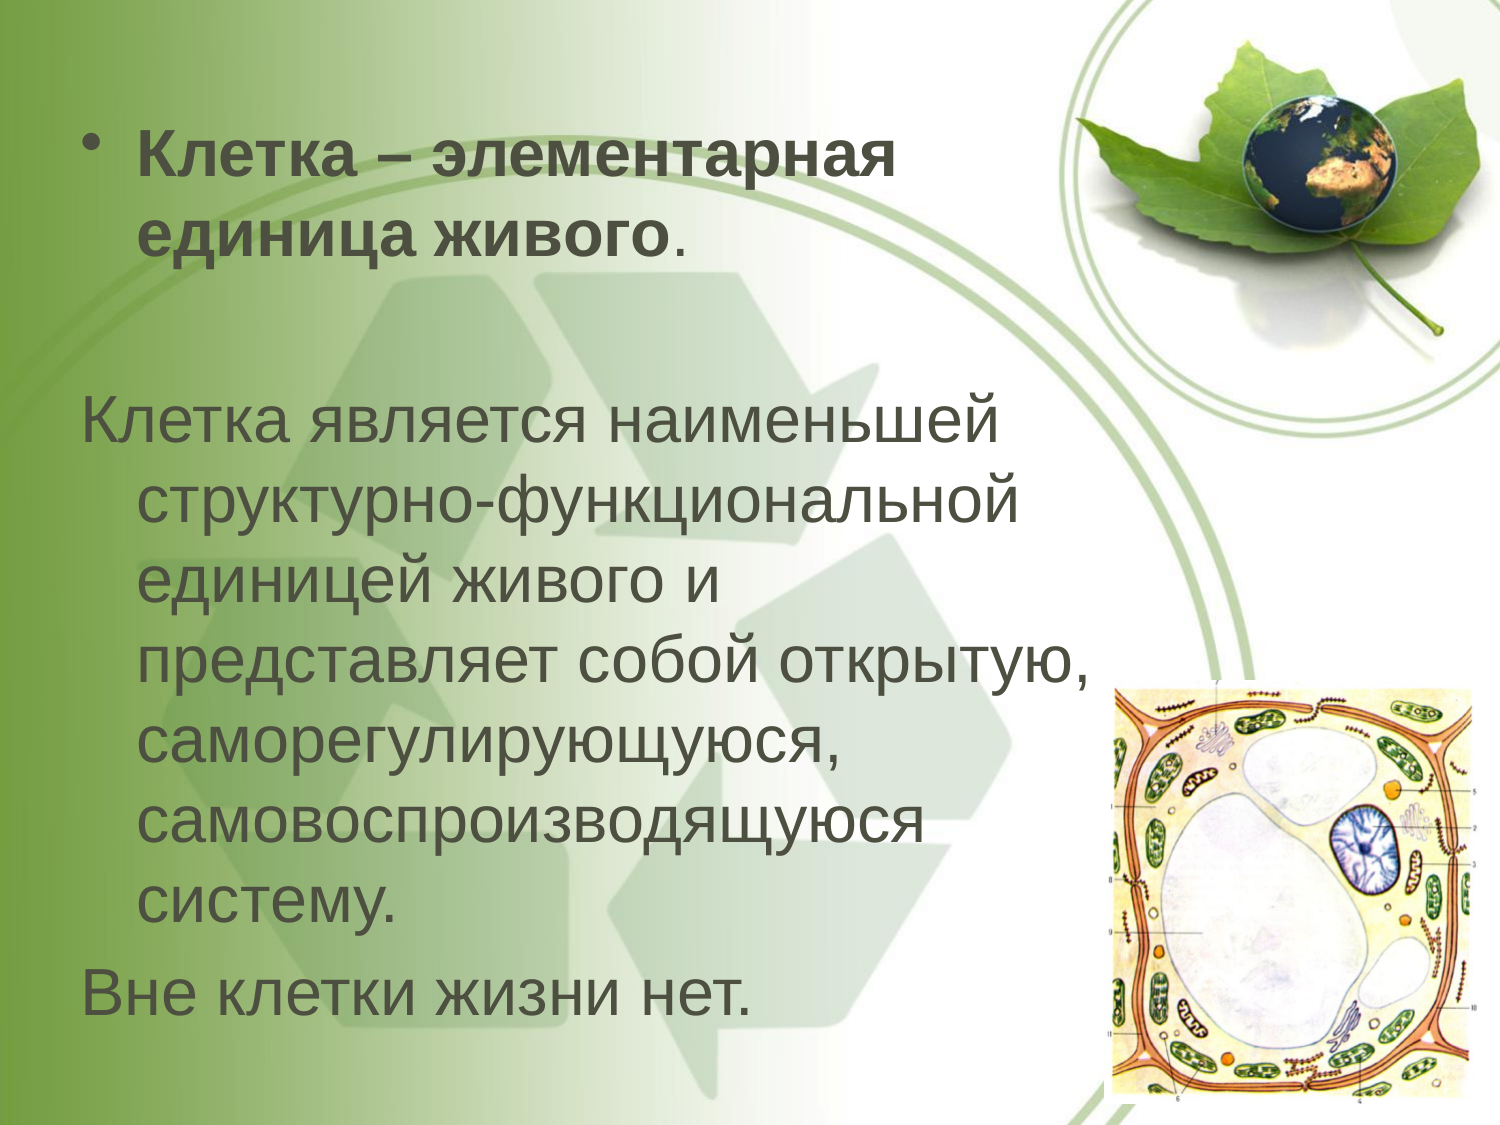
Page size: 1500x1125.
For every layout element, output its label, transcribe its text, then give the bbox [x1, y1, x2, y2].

list Клетка – элементарная единица живого. Клетка является наименьшей структурно-функциональной единицей живого и представляет собой открытую, саморегулирующуюся, самовоспроизводящуюся систему. Вне клетки жизни нет. [64, 101, 1164, 976]
picture [0, 0, 1500, 1125]
